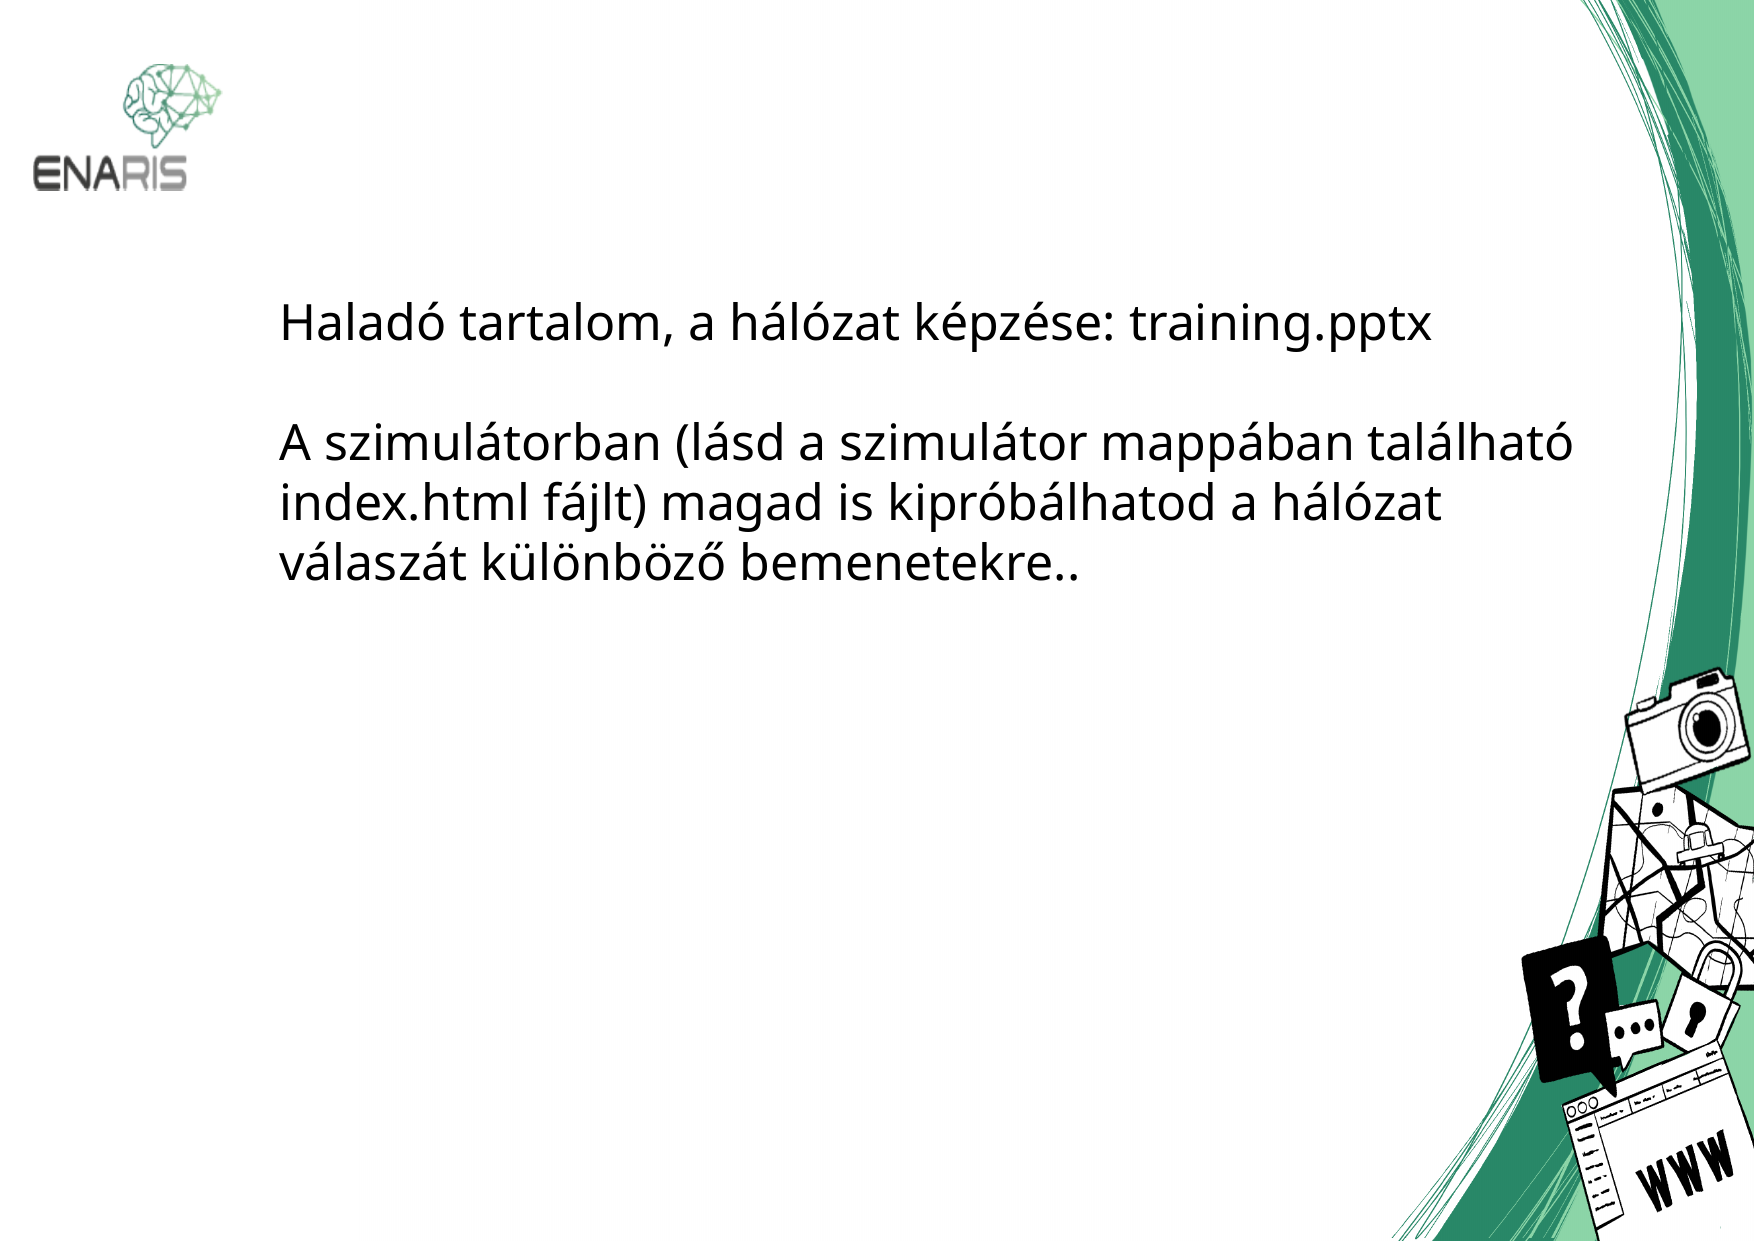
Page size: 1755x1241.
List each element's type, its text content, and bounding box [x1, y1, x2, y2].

picture [358, 0, 1754, 1241]
picture [33, 64, 223, 191]
list Haladó tartalom, a hálózat képzése: training.pptx A szimulátorban (lásd a szimulátor mappában található index.html fájlt) magad is kipróbálhatod a hálózat válaszát különböző bemenetekre.. [264, 282, 1660, 1070]
